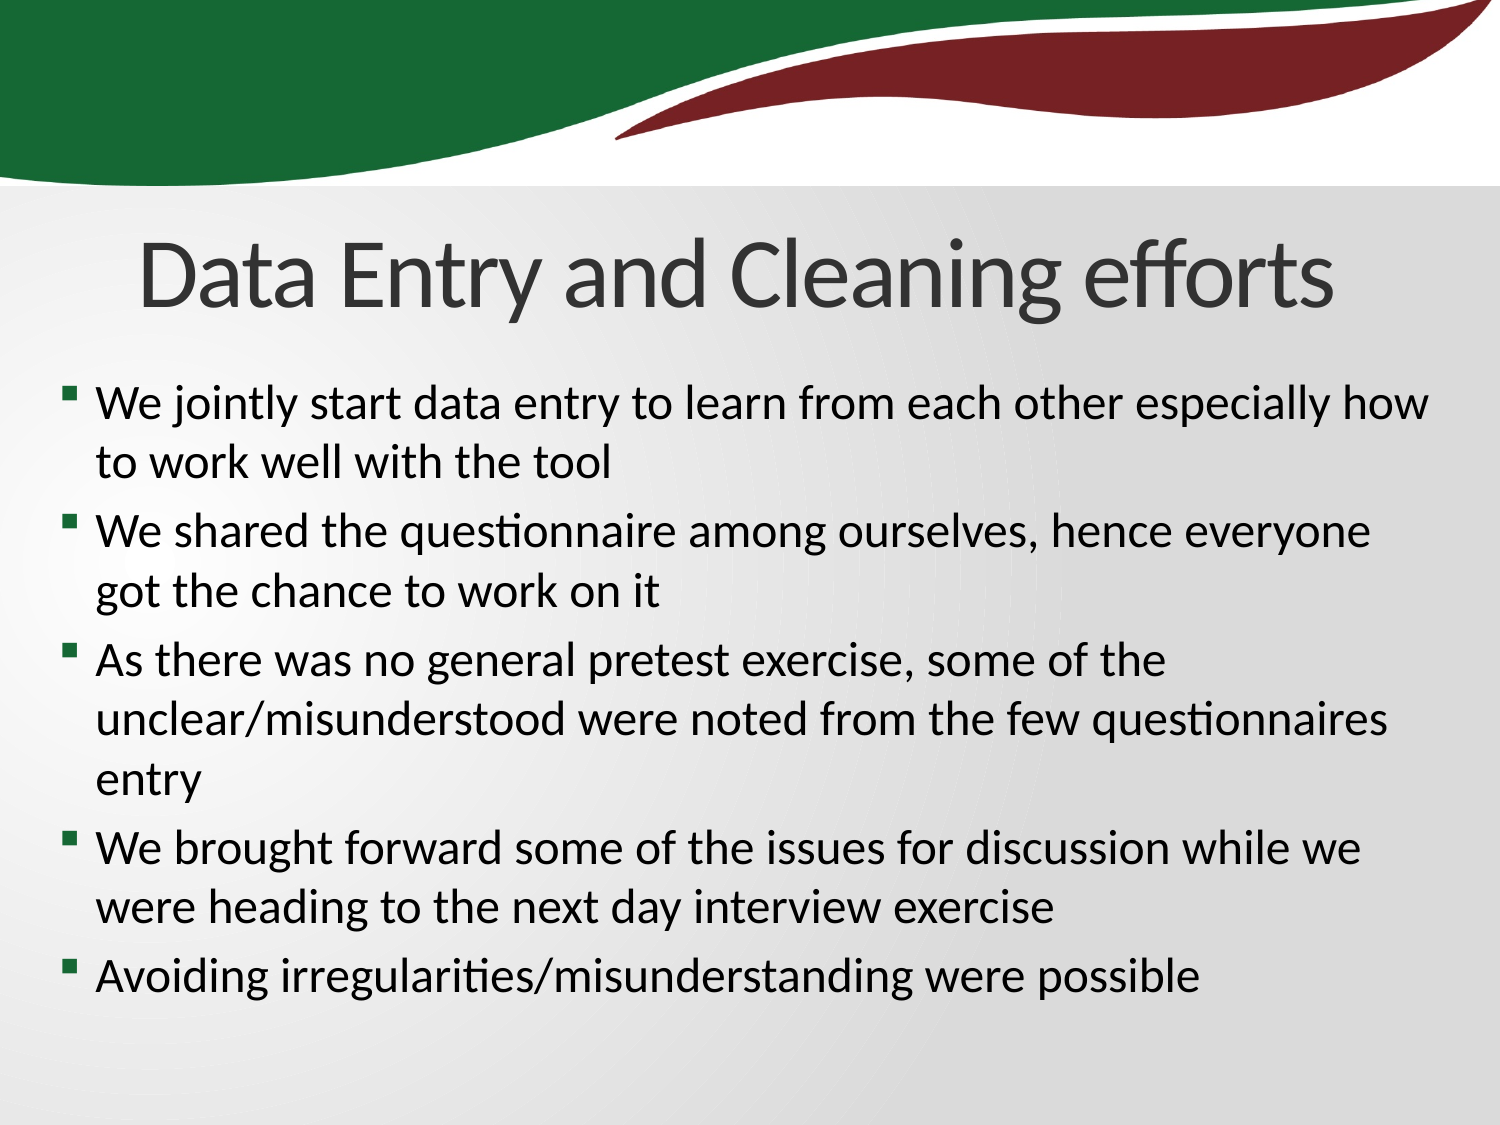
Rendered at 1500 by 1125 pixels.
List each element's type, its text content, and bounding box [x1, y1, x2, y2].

list We jointly start data entry to learn from each other especially how to work well with the tool We shared the questionnaire among ourselves, hence everyone got the chance to work on it As there was no general pretest exercise, some of the unclear/misunderstood were noted from the few questionnaires entry We brought forward some of the issues for discussion while we were heading to the next day interview exercise Avoiding irregularities/misunderstanding were possible [24, 362, 1463, 1013]
title Data Entry and Cleaning efforts [62, 200, 1413, 362]
picture [0, 0, 1500, 186]
